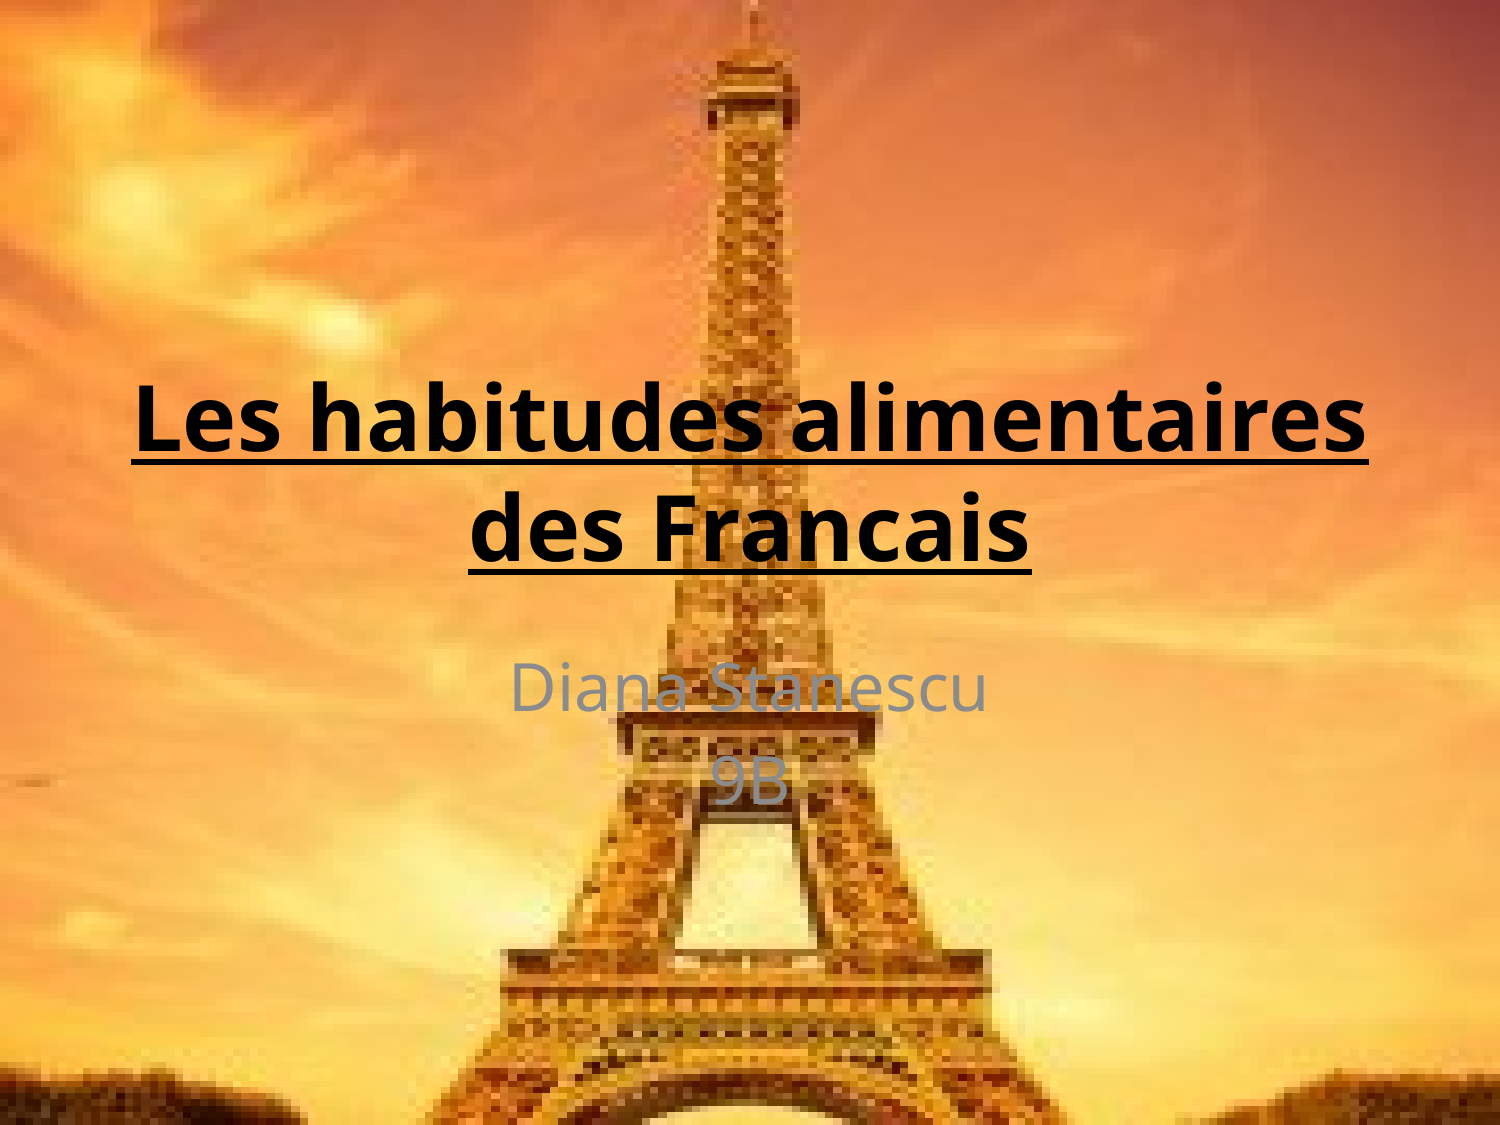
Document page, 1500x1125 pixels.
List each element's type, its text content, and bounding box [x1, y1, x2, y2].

title Les habitudes alimentaires des Francais [112, 349, 1388, 591]
subtitle Diana Stanescu 9B [225, 637, 1275, 925]
picture [0, 0, 1500, 1125]
